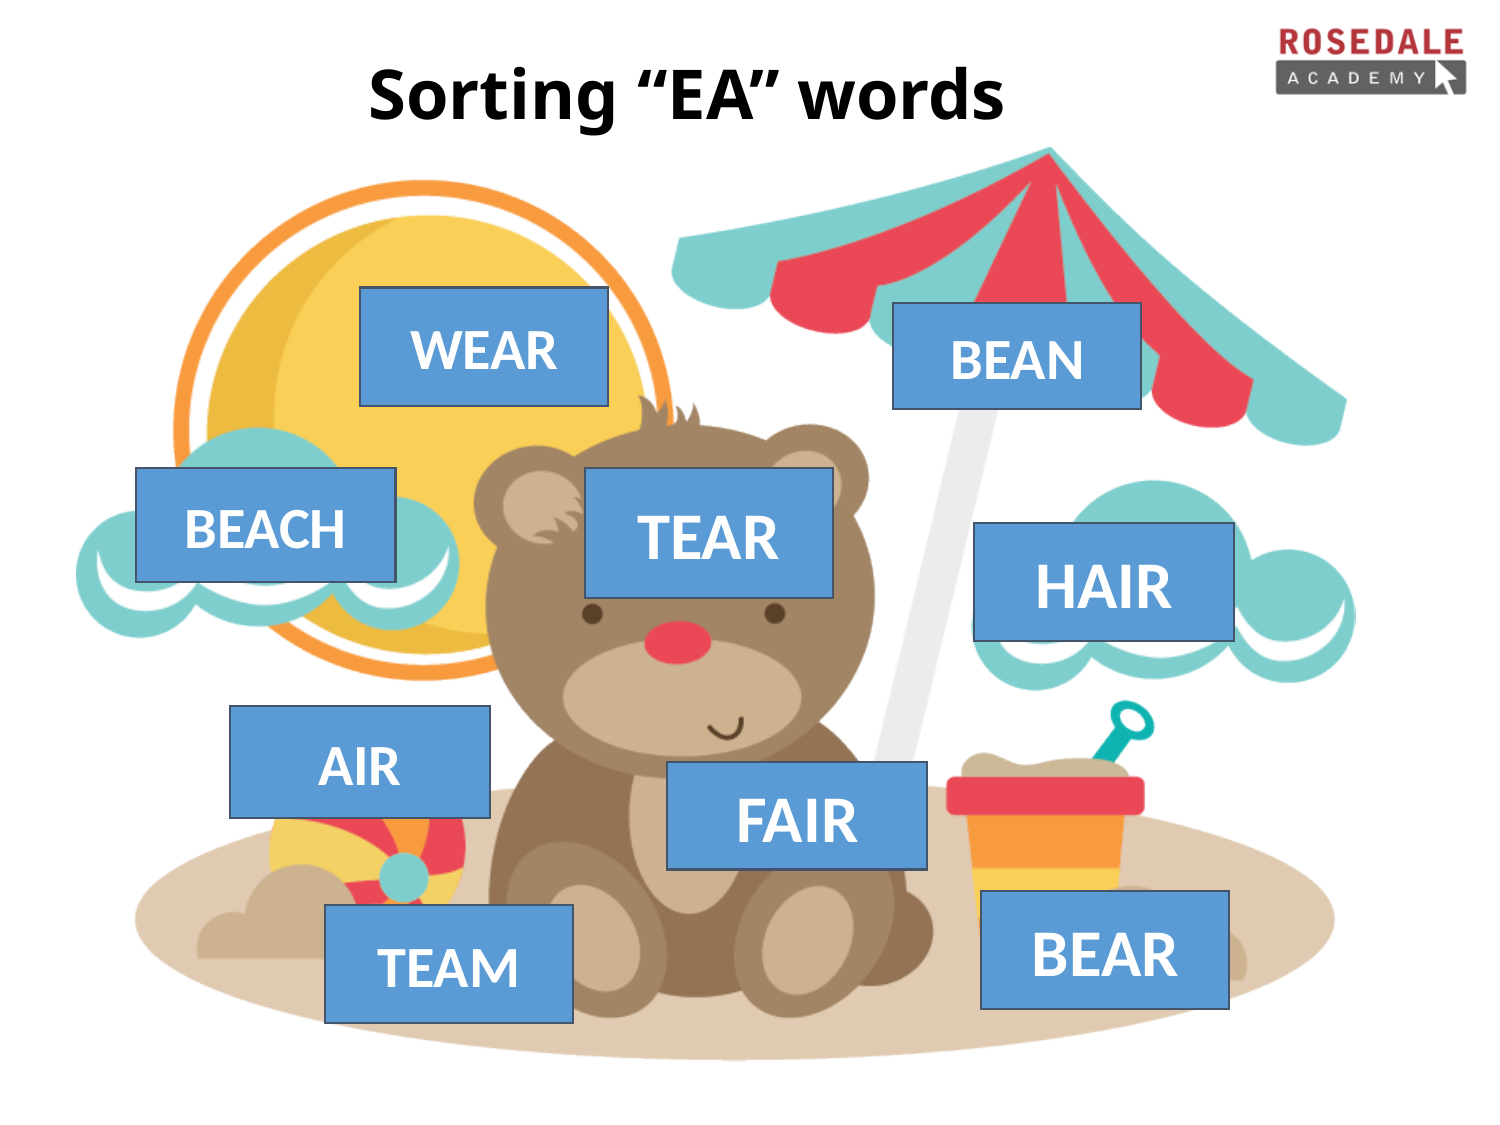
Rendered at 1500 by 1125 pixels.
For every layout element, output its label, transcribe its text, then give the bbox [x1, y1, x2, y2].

title Sorting “EA” words [75, 45, 1300, 149]
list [76, 147, 1356, 1062]
picture [1269, 22, 1472, 100]
